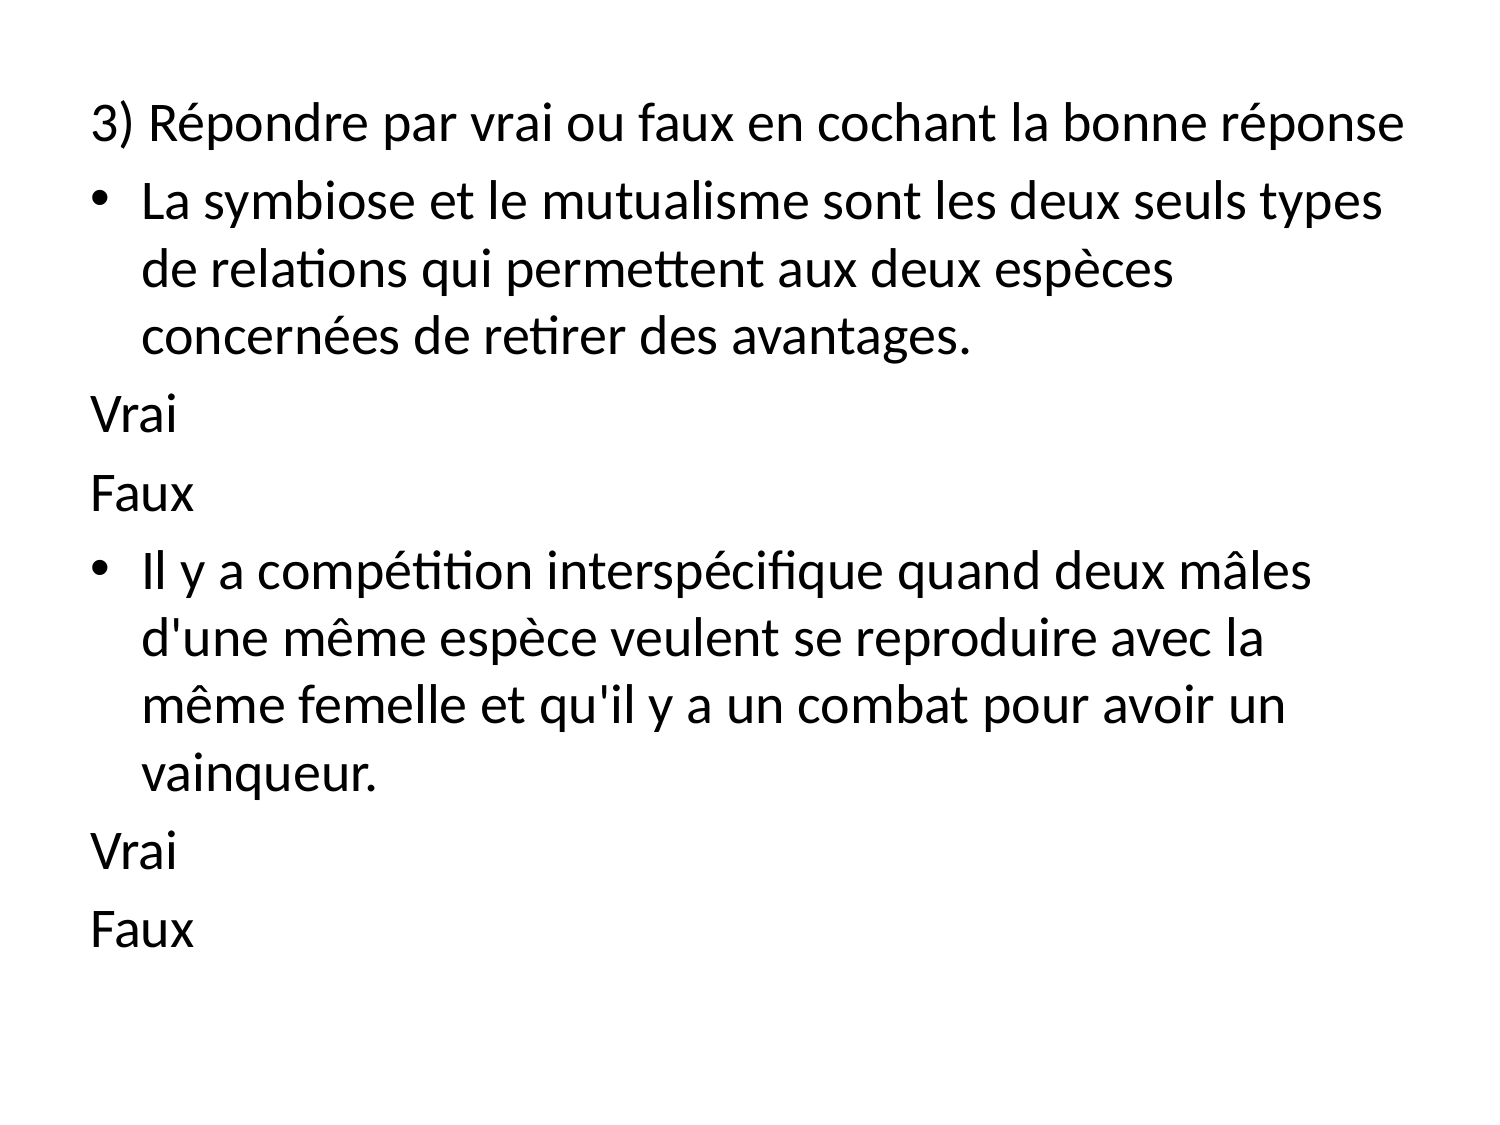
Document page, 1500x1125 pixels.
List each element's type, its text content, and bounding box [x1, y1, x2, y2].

list 3) Répondre par vrai ou faux en cochant la bonne réponse La symbiose et le mutualisme sont les deux seuls types de relations qui permettent aux deux espèces concernées de retirer des avantages. Vrai Faux Il y a compétition interspécifique quand deux mâles d'une même espèce veulent se reproduire avec la même femelle et qu'il y a un combat pour avoir un vainqueur. Vrai Faux [75, 78, 1425, 1005]
